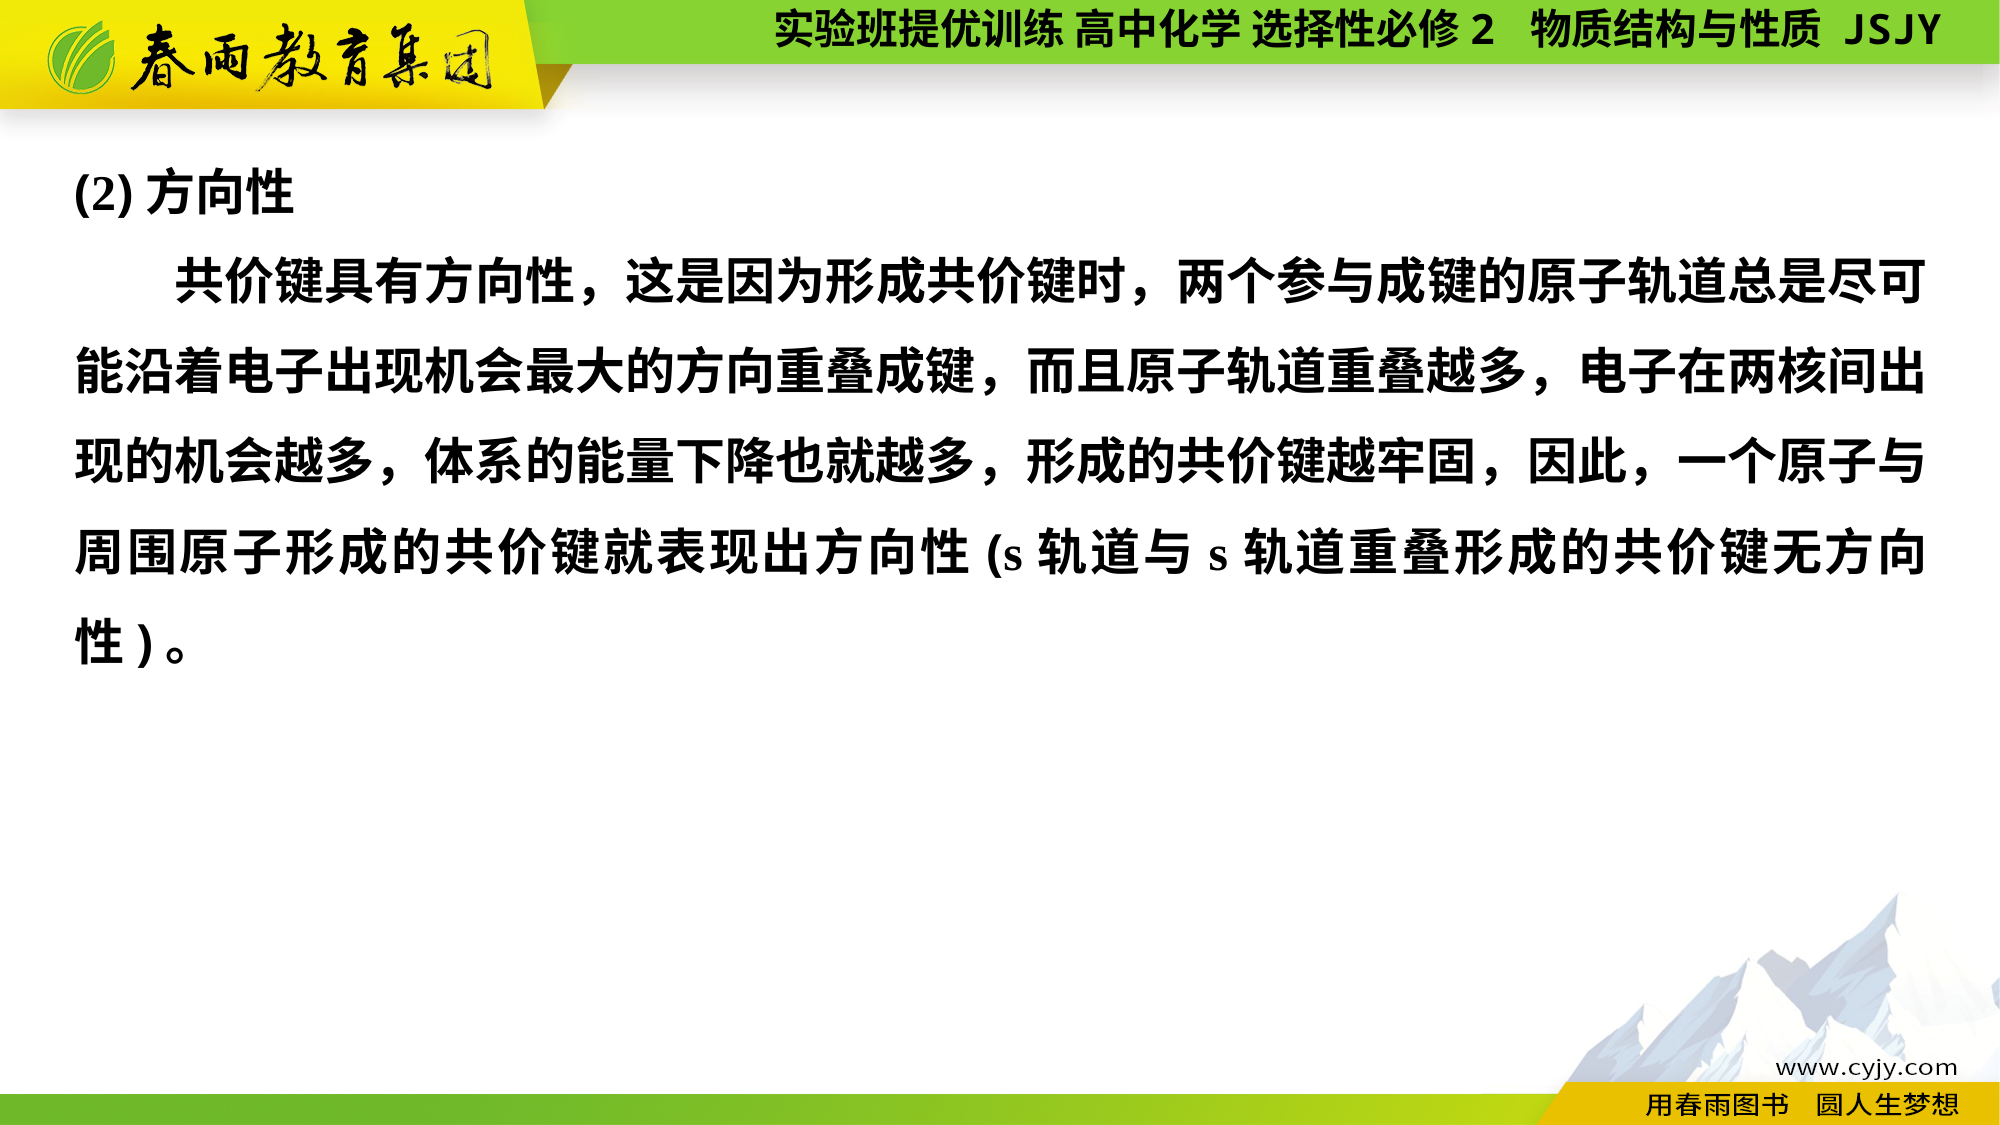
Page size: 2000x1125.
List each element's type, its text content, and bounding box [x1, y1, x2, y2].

list (2)方向性 共价键具有方向性，这是因为形成共价键时，两个参与成键的原子轨道总是尽可能沿着电子出现机会最大的方向重叠成键，而且原子轨道重叠越多，电子在两核间出现的机会越多，体系的能量下降也就越多，形成的共价键越牢固，因此，一个原子与周围原子形成的共价键就表现出方向性(s轨道与s轨道重叠形成的共价键无方向性)。 [59, 122, 1944, 683]
picture [0, 0, 2000, 1125]
